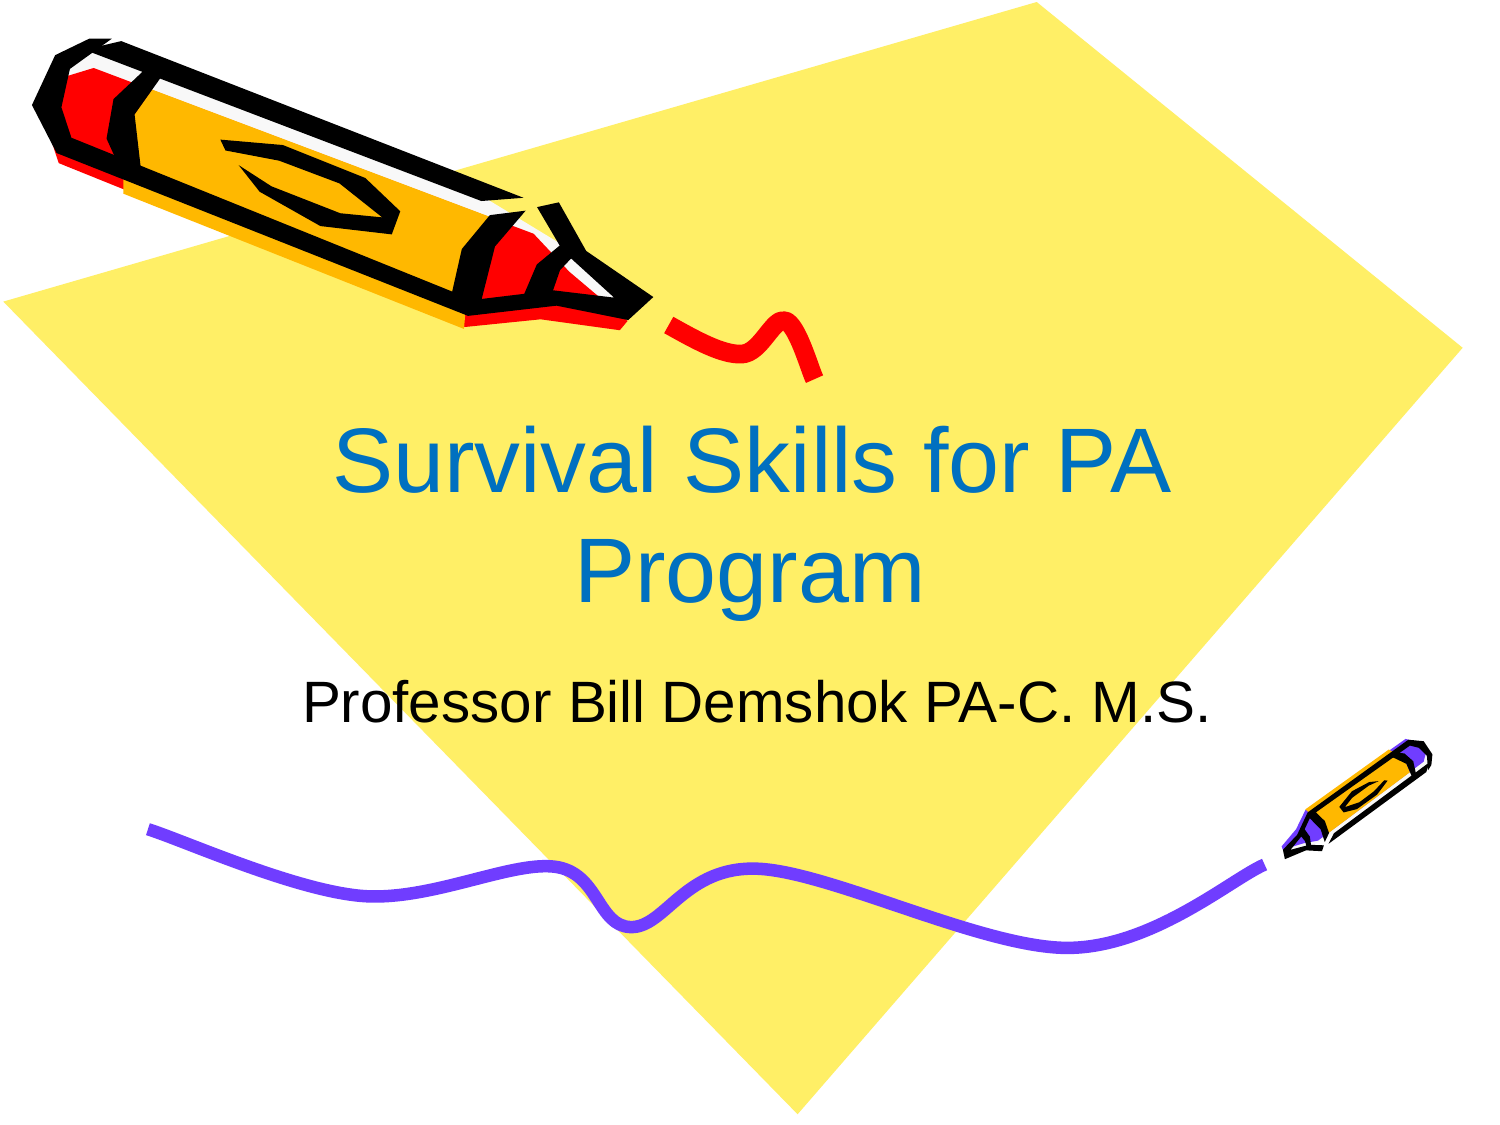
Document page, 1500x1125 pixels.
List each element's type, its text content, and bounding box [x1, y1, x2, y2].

list Professor Bill Demshok PA-C. M.S. [253, 664, 1245, 830]
title Survival Skills for PA Program [224, 247, 1276, 622]
